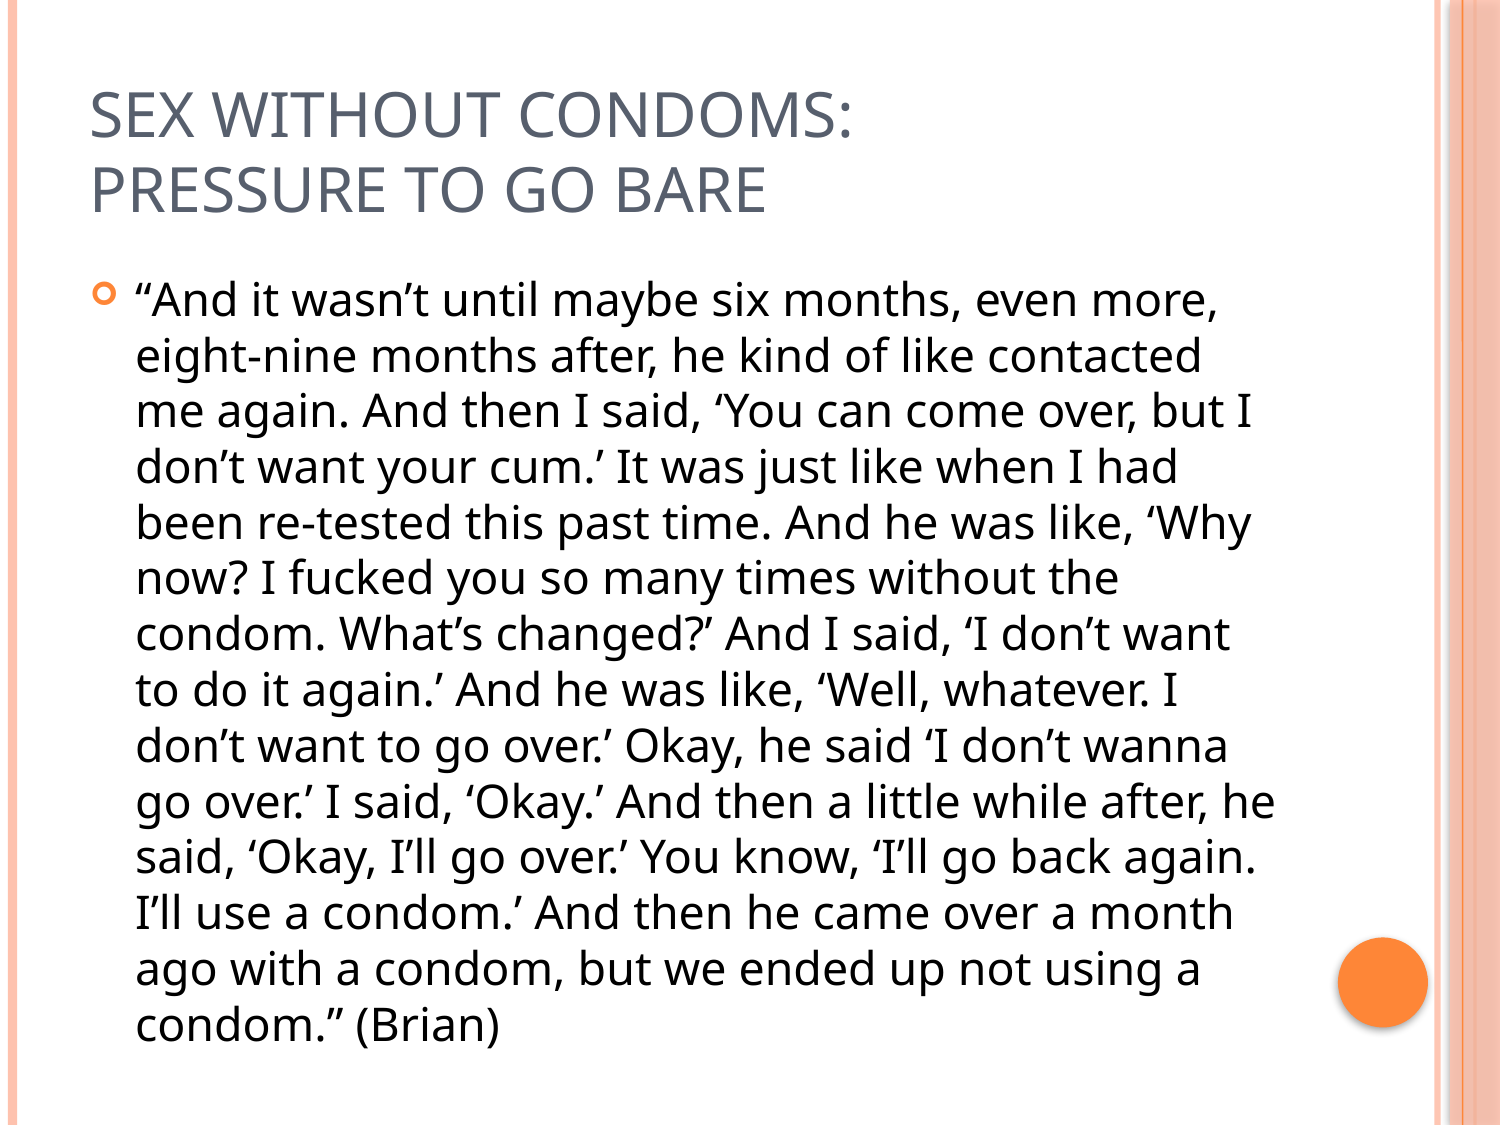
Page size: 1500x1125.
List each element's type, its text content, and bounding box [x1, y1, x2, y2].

title Sex Without Condoms: Pressure to go Bare [75, 45, 1300, 233]
list “And it wasn’t until maybe six months, even more, eight-nine months after, he kind of like contacted me again. And then I said, ‘You can come over, but I don’t want your cum.’ It was just like when I had been re-tested this past time. And he was like, ‘Why now? I fucked you so many times without the condom. What’s changed?’ And I said, ‘I don’t want to do it again.’ And he was like, ‘Well, whatever. I don’t want to go over.’ Okay, he said ‘I don’t wanna go over.’ I said, ‘Okay.’ And then a little while after, he said, ‘Okay, I’ll go over.’ You know, ‘I’ll go back again. I’ll use a condom.’ And then he came over a month ago with a condom, but we ended up not using a condom.” (Brian) [75, 262, 1300, 1062]
